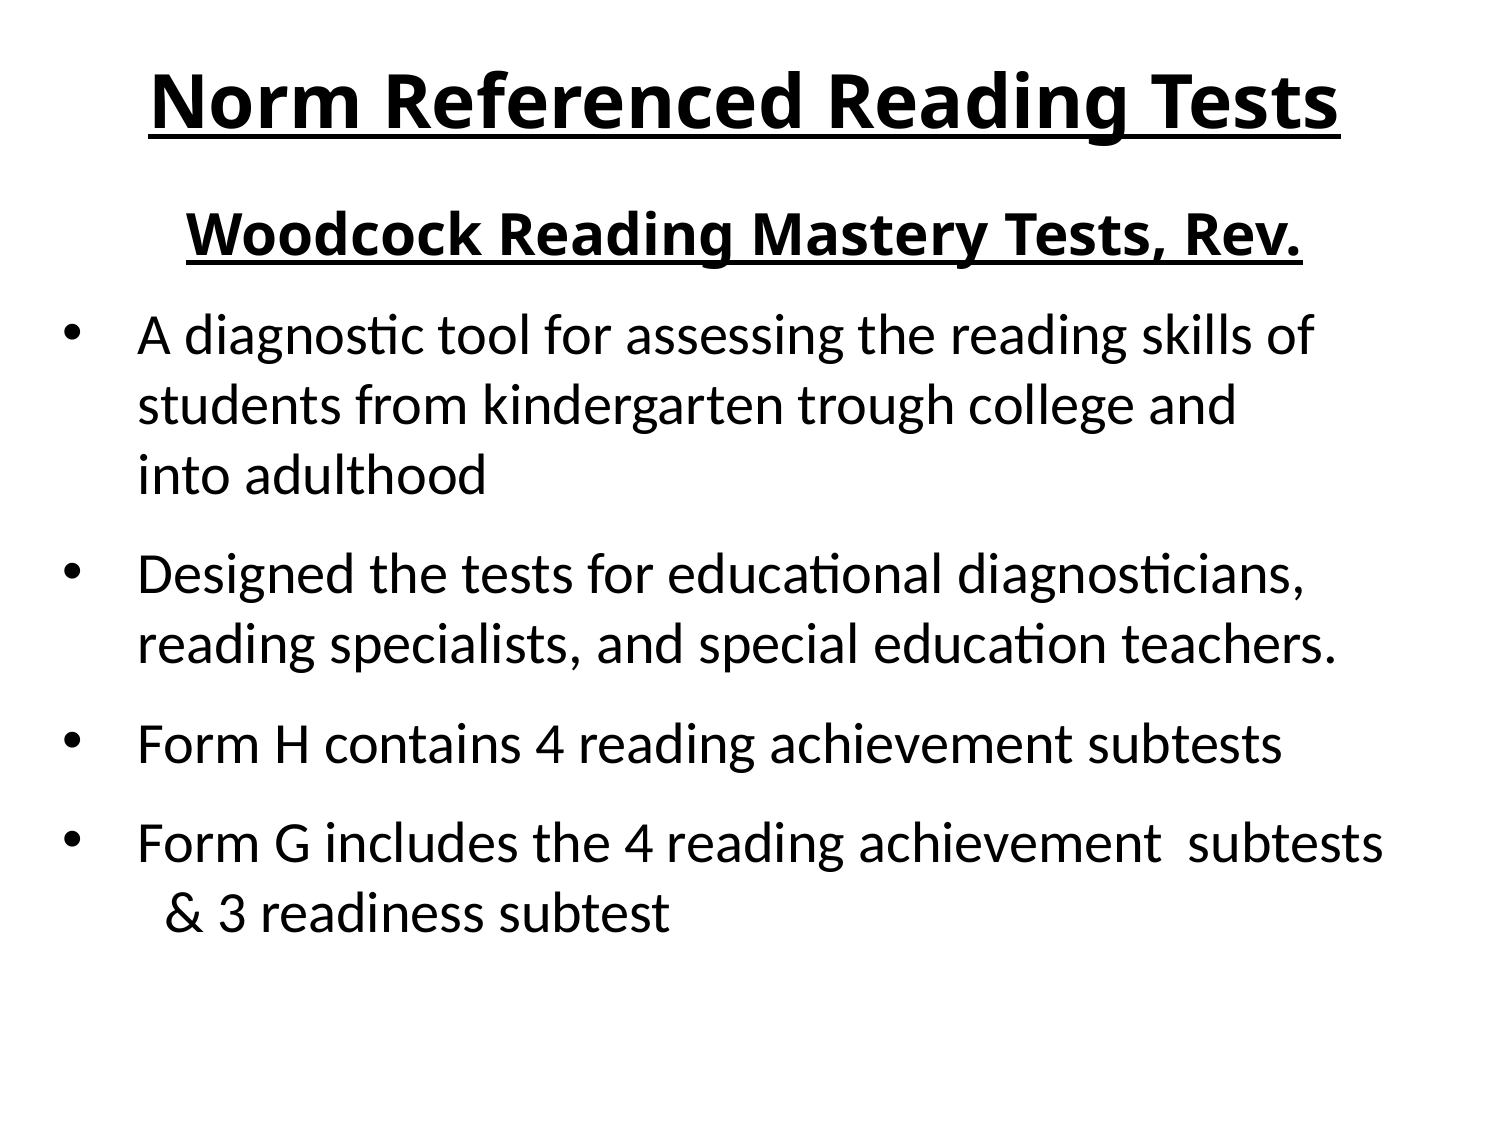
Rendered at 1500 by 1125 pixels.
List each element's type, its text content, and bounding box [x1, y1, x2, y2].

text_box Norm Referenced Reading Tests Woodcock Reading Mastery Tests, Rev. A diagnostic tool for assessing the reading skills of students from kindergarten trough college and into adulthood Designed the tests for educational diagnosticians, reading specialists, and special education teachers. Form H contains 4 reading achievement subtests Form G includes the 4 reading achievement subtests & 3 readiness subtest [48, 46, 1441, 952]
